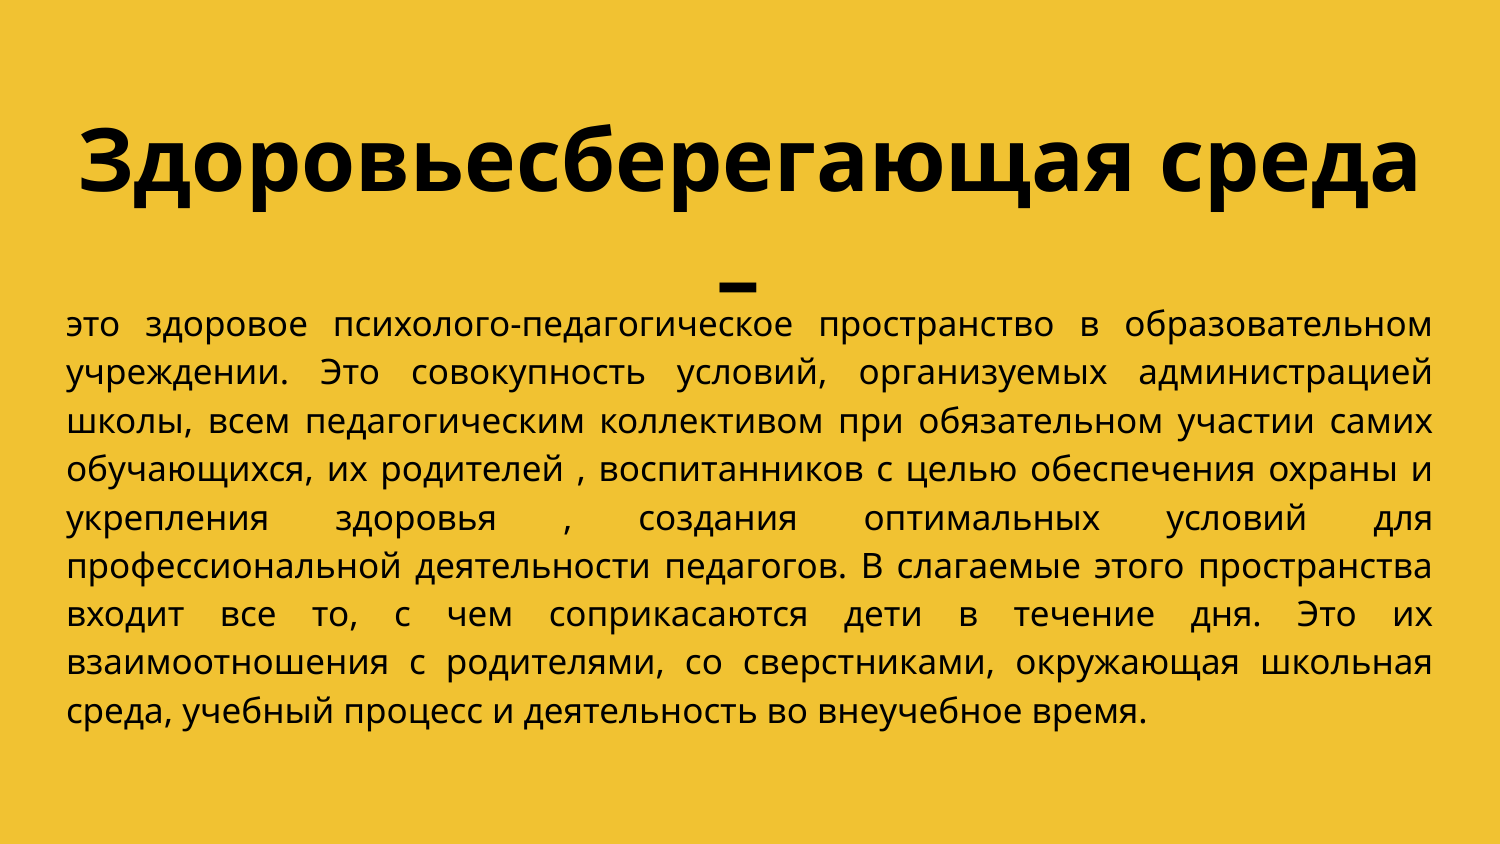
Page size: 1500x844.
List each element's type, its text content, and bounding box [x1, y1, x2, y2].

list это здоровое психолого-педагогическое пространство в образовательном учреждении. Это совокупность условий, организуемых администрацией школы, всем педагогическим коллективом при обязательном участии самих обучающихся, их родителей , воспитанников с целью обеспечения охраны и укрепления здоровья , создания оптимальных условий для профессиональной деятельности педагогов. В слагаемые этого пространства входит все то, с чем соприкасаются дети в течение дня. Это их взаимоотношения с родителями, со сверстниками, окружающая школьная среда, учебный процесс и деятельность во внеучебное время. [51, 280, 1449, 750]
title Здоровьесберегающая среда – [51, 72, 1449, 224]
